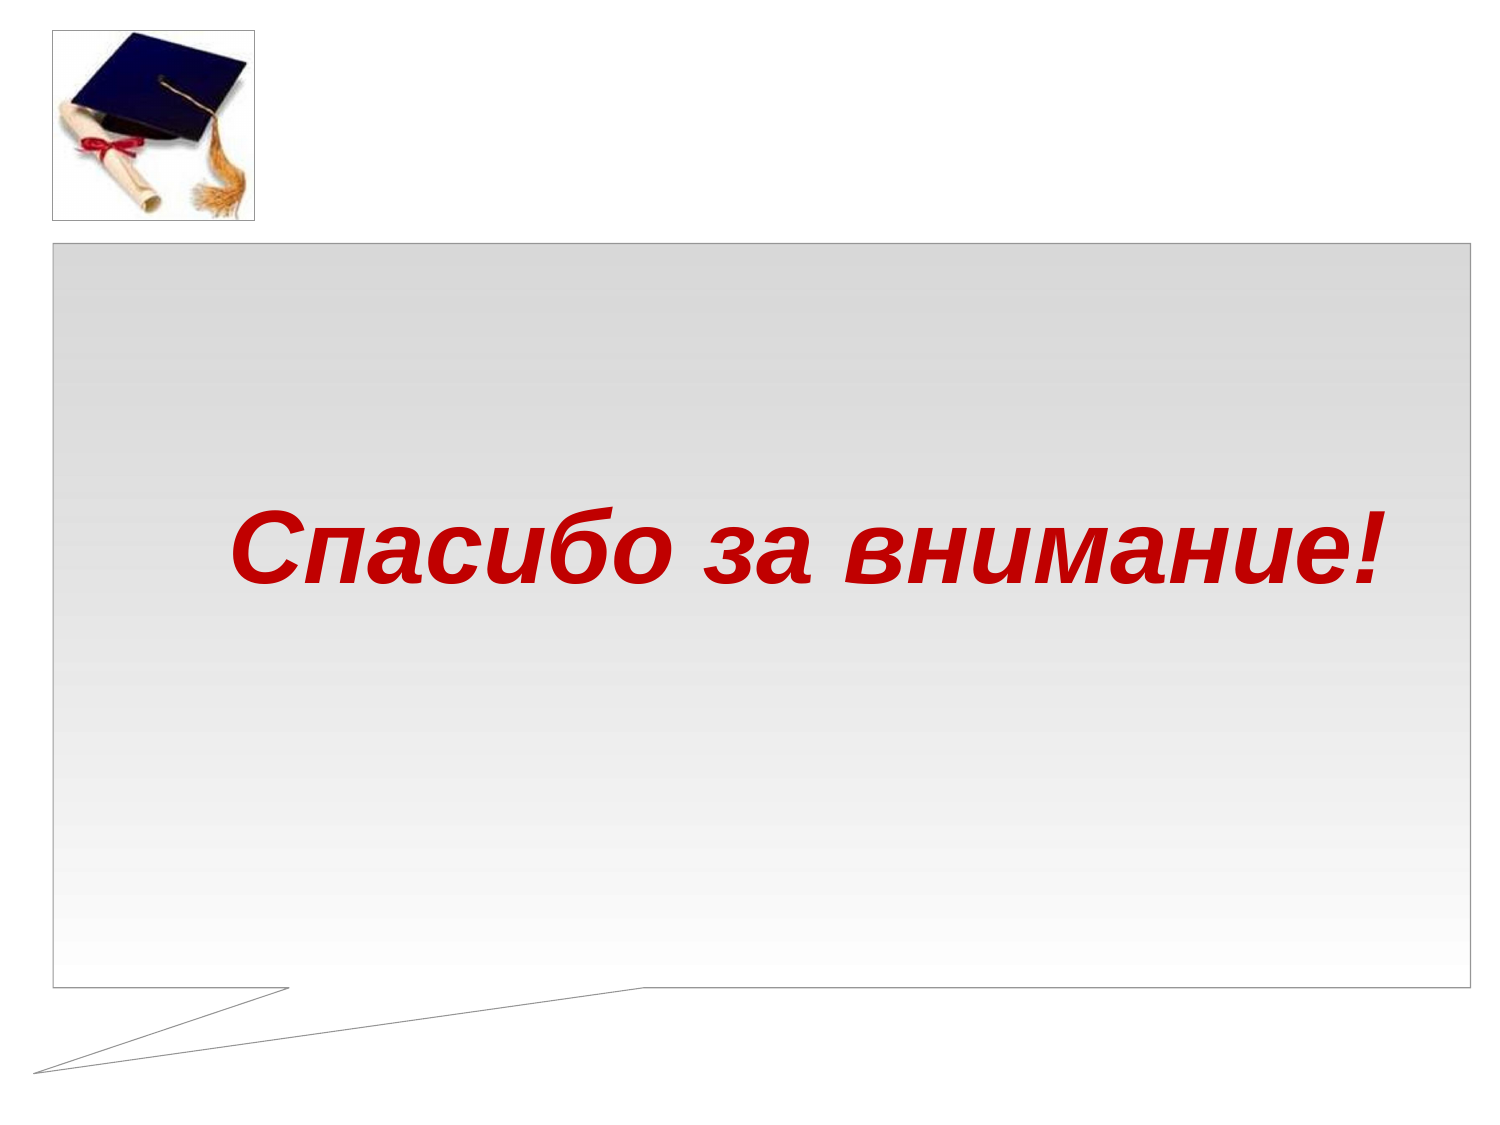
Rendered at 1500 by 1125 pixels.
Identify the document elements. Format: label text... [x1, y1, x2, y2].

picture [53, 31, 254, 220]
text_box Спасибо за внимание! [175, 351, 1442, 612]
